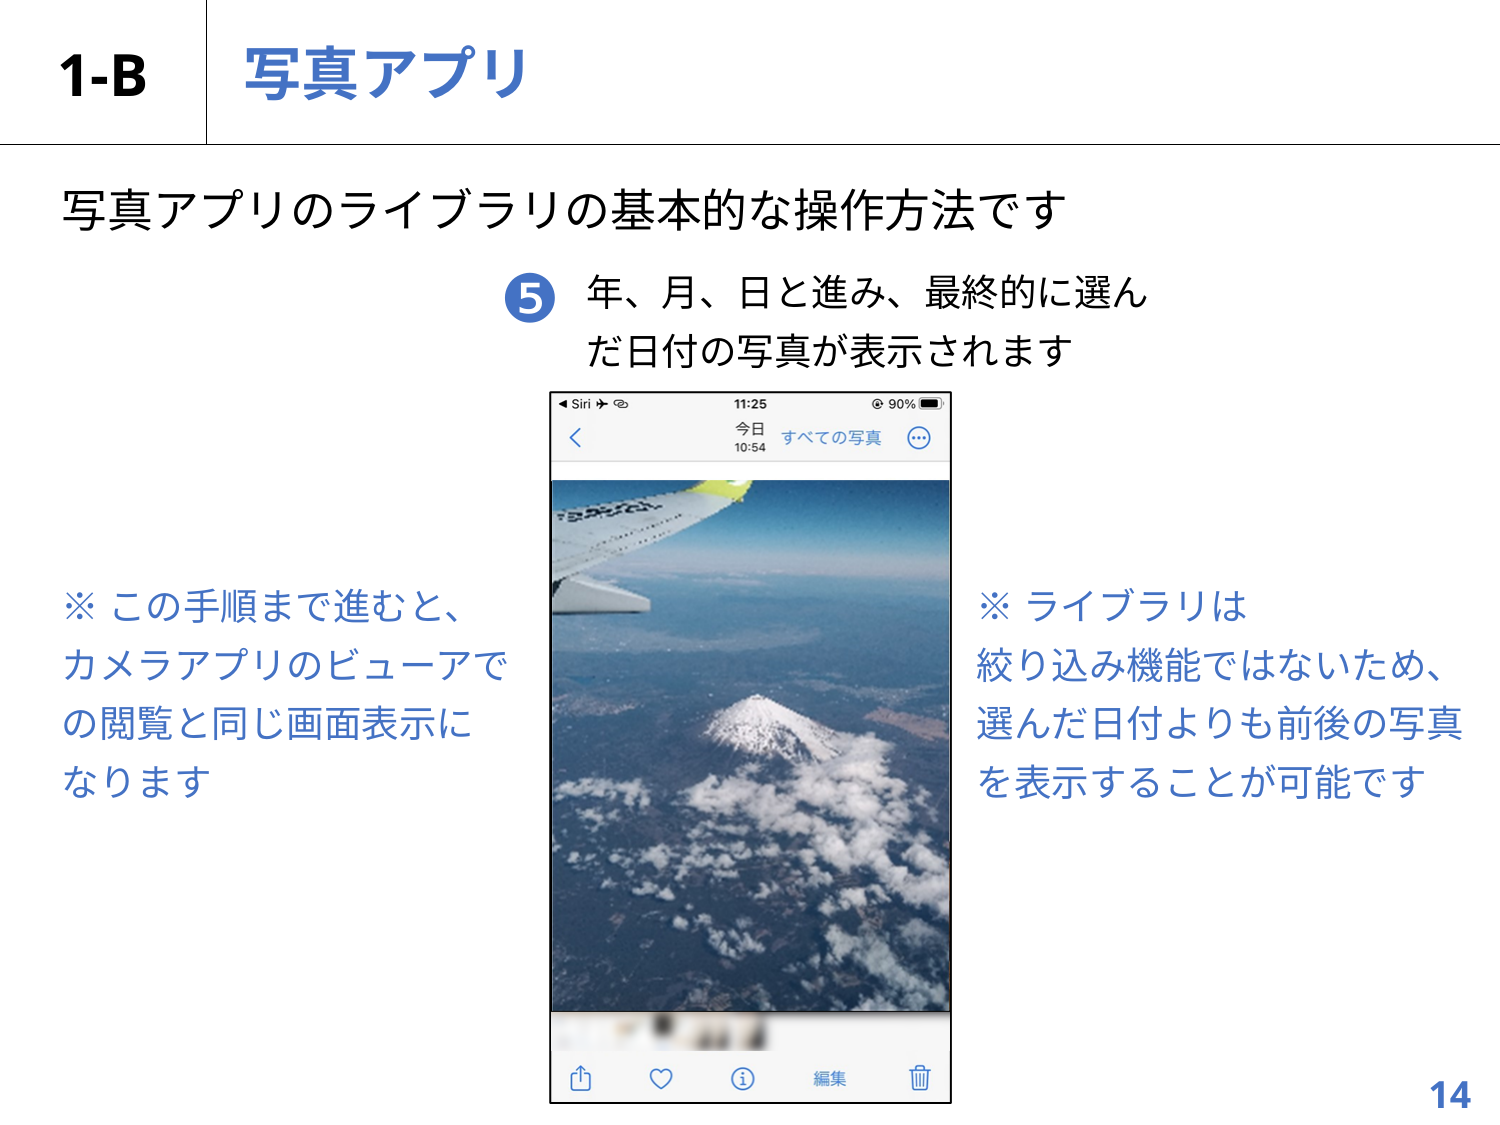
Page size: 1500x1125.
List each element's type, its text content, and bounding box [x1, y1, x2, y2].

text_box 写真アプリのライブラリの基本的な操作方法です [46, 180, 1422, 274]
title 写真アプリ [228, 36, 1472, 116]
text_box ❺ [486, 248, 563, 343]
text_box 年、月、日と進み、最終的に選んだ日付の写真が表示されます [571, 248, 1186, 381]
picture [549, 391, 952, 1104]
text_box ※この手順まで進むと​、 カメラアプリのビューアでの閲覧と同じ画面表示に なります [46, 562, 532, 812]
text_box 1-B [0, 0, 207, 147]
text_box ※ライブラリは 絞り込み機能ではないため​、選んだ日付よりも前後の写真を表示することが可能です [961, 562, 1485, 812]
text_box 14 [1399, 1063, 1500, 1123]
